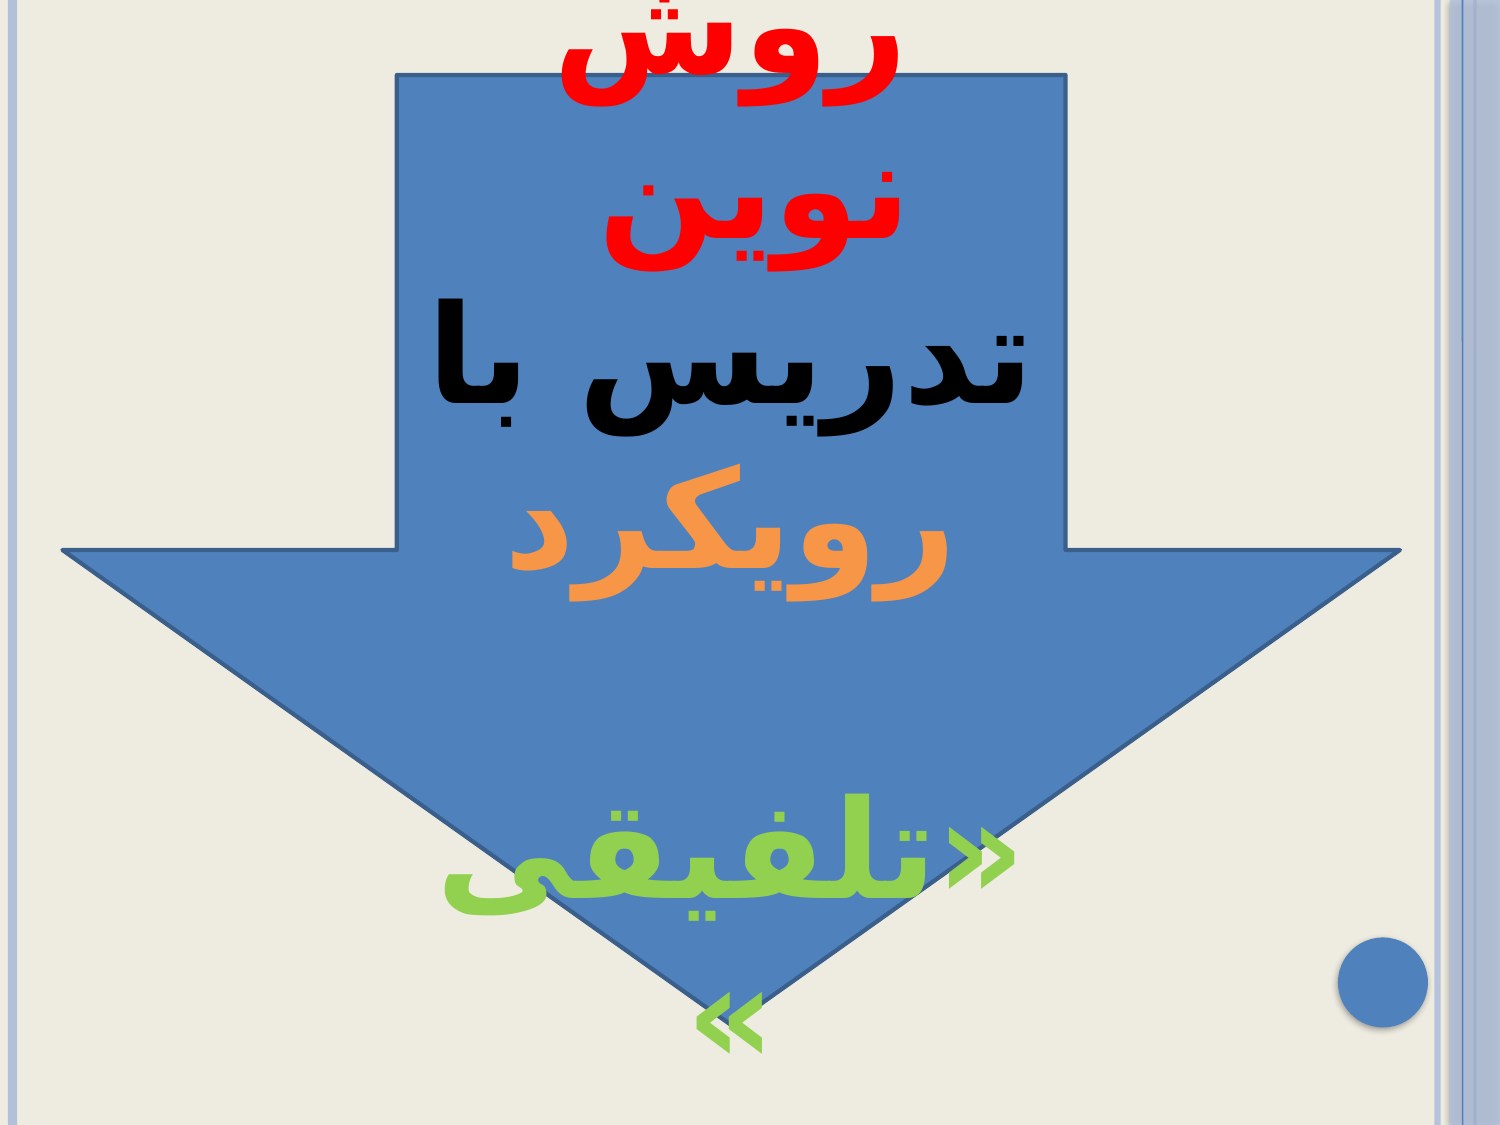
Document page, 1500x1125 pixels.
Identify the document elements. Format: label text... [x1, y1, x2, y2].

text_box روش نوین تدریس با رویکرد «تلفیقی» [60, 72, 1402, 1027]
